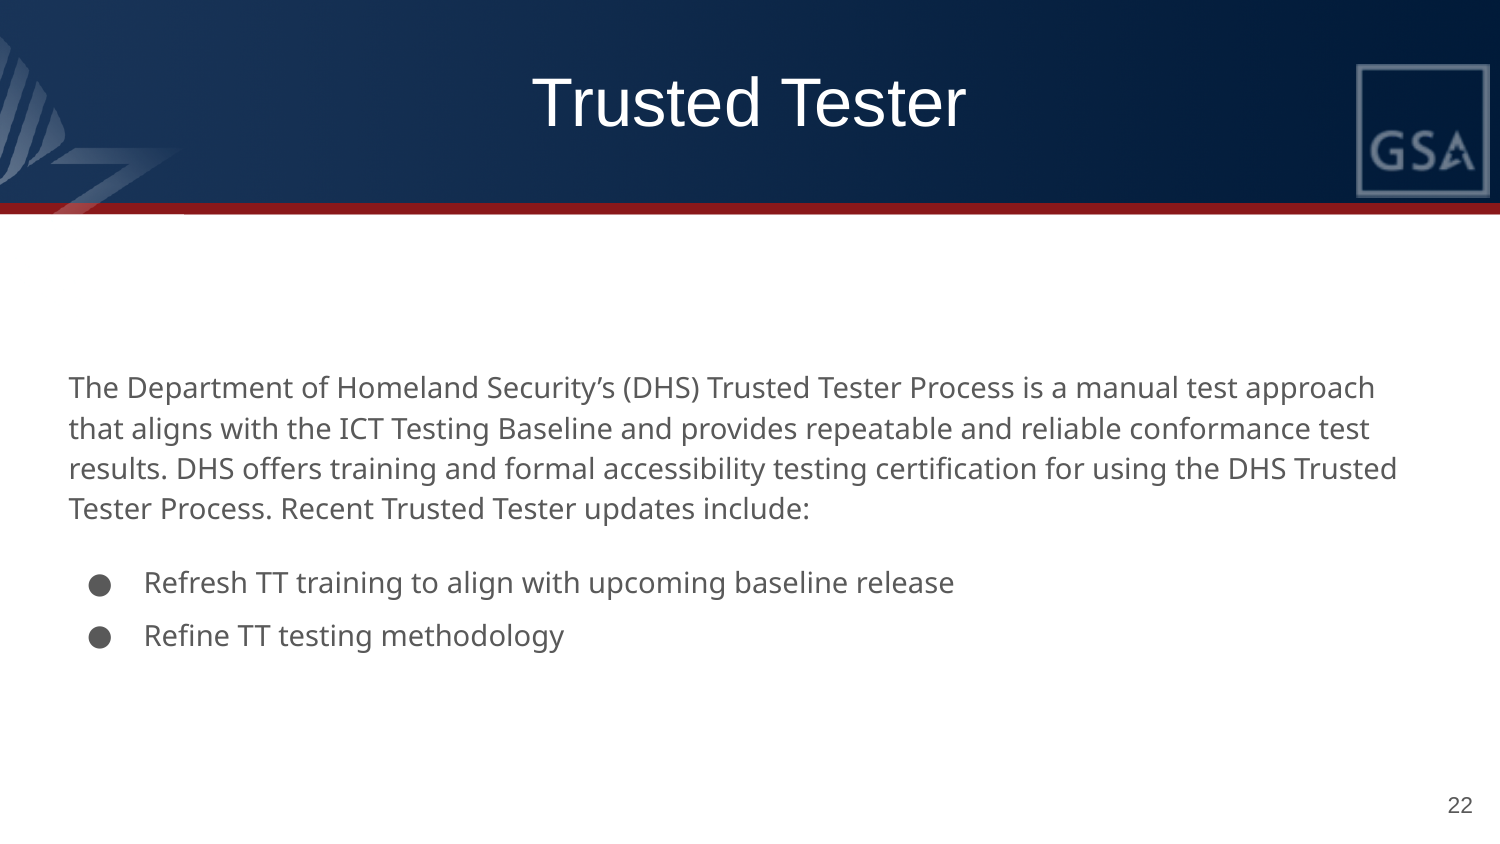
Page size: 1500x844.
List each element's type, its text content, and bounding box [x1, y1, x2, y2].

list The Department of Homeland Security’s (DHS) Trusted Tester Process is a manual test approach that aligns with the ICT Testing Baseline and provides repeatable and reliable conformance test results. DHS offers training and formal accessibility testing certification for using the DHS Trusted Tester Process. Recent Trusted Tester updates include: Refresh TT training to align with upcoming baseline release Refine TT testing methodology [57, 224, 1438, 792]
title Trusted Tester [103, 23, 1397, 187]
picture [0, 0, 1500, 844]
slide_number 22 [1146, 782, 1485, 827]
